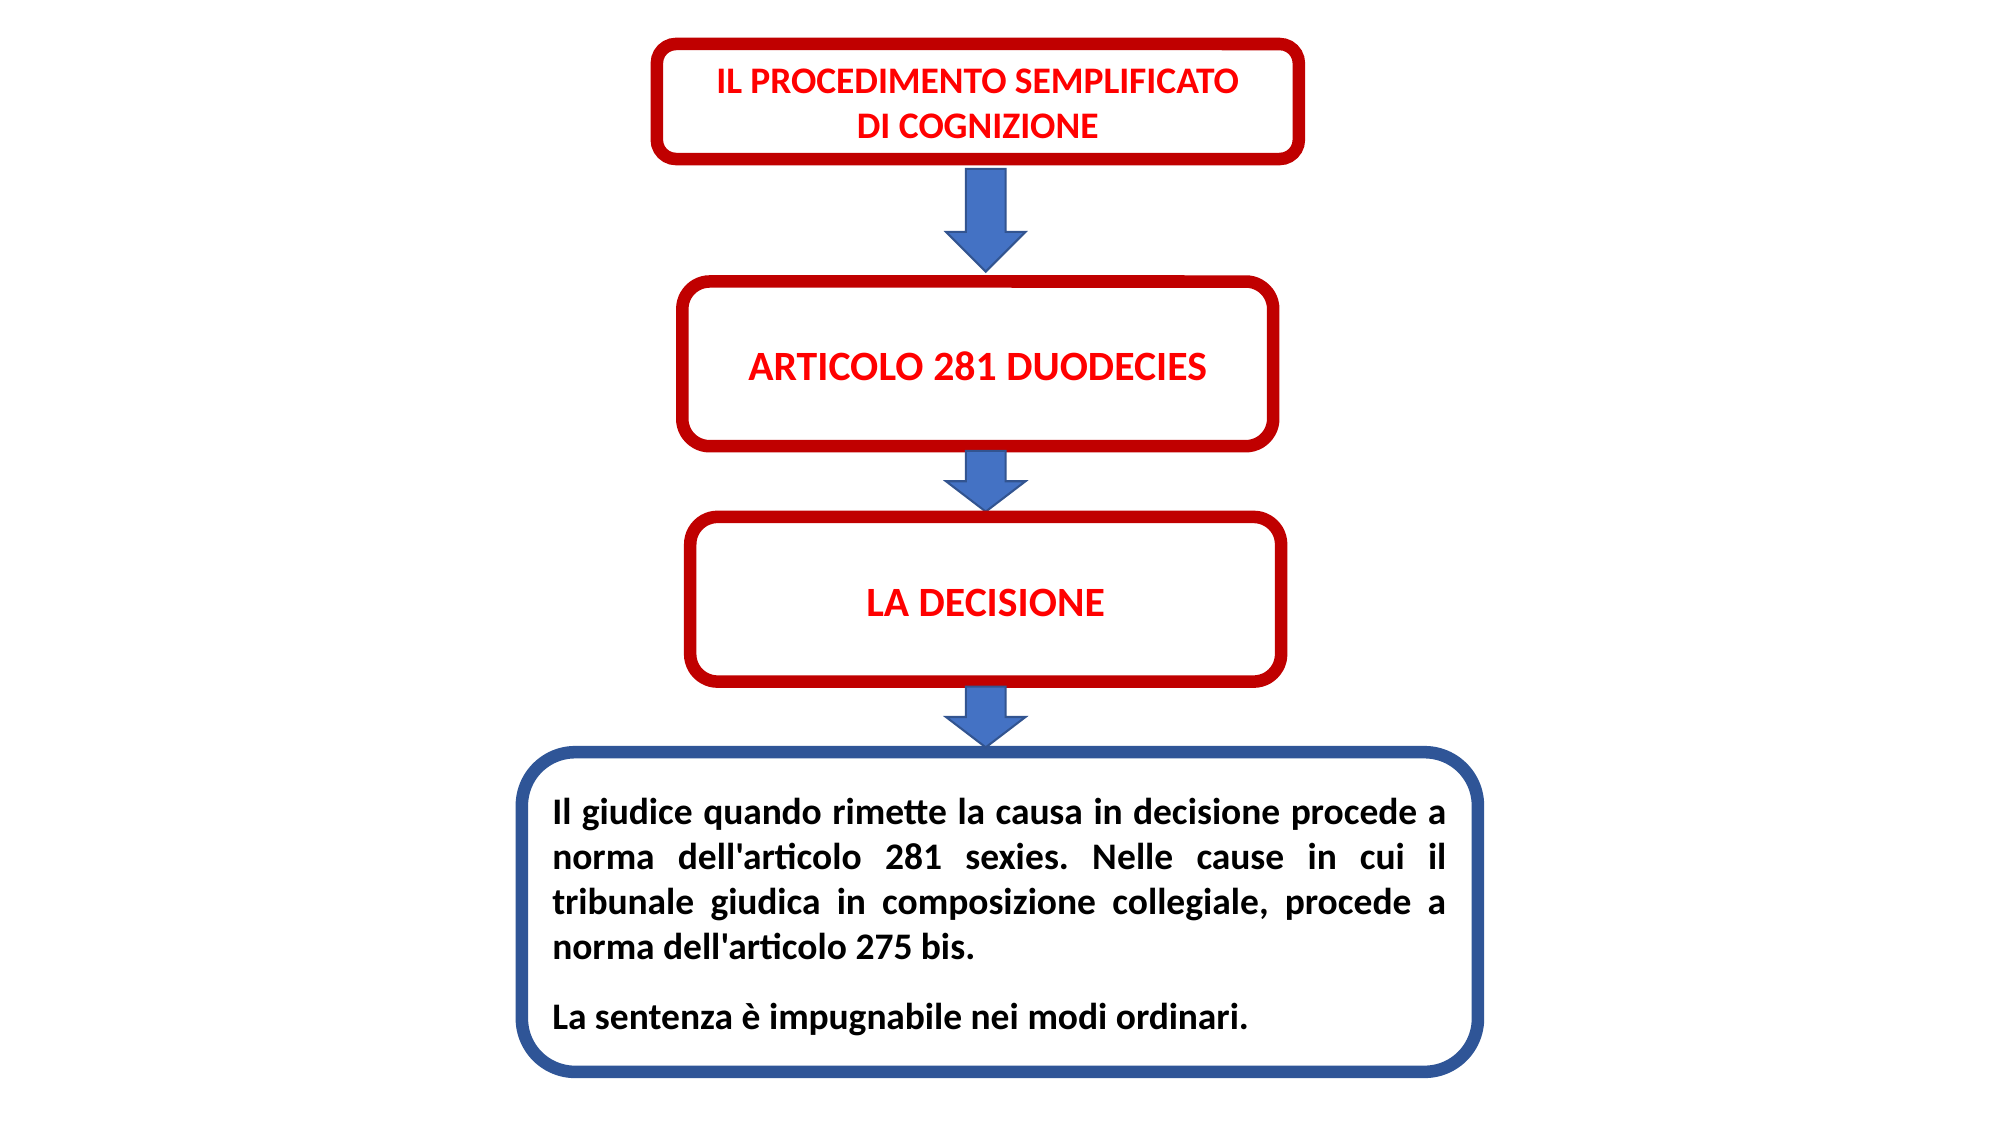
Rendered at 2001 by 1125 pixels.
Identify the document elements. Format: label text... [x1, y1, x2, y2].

text_box LA DECISIONE [689, 515, 1283, 683]
text_box IL PROCEDIMENTO SEMPLIFICATO DI COGNIZIONE [655, 42, 1300, 161]
text_box [942, 685, 1029, 749]
text_box [942, 449, 1029, 513]
text_box ARTICOLO 281 DUODECIES [681, 280, 1275, 448]
text_box [943, 167, 1028, 274]
text_box Il giudice quando rimette la causa in decisione procede a norma dell'articolo 281 sexies. Nelle cause in cui il tribunale giudica in composizione collegiale, procede a norma dell'articolo 275 bis. La sentenza è impugnabile nei modi ordinari. [520, 751, 1480, 1073]
